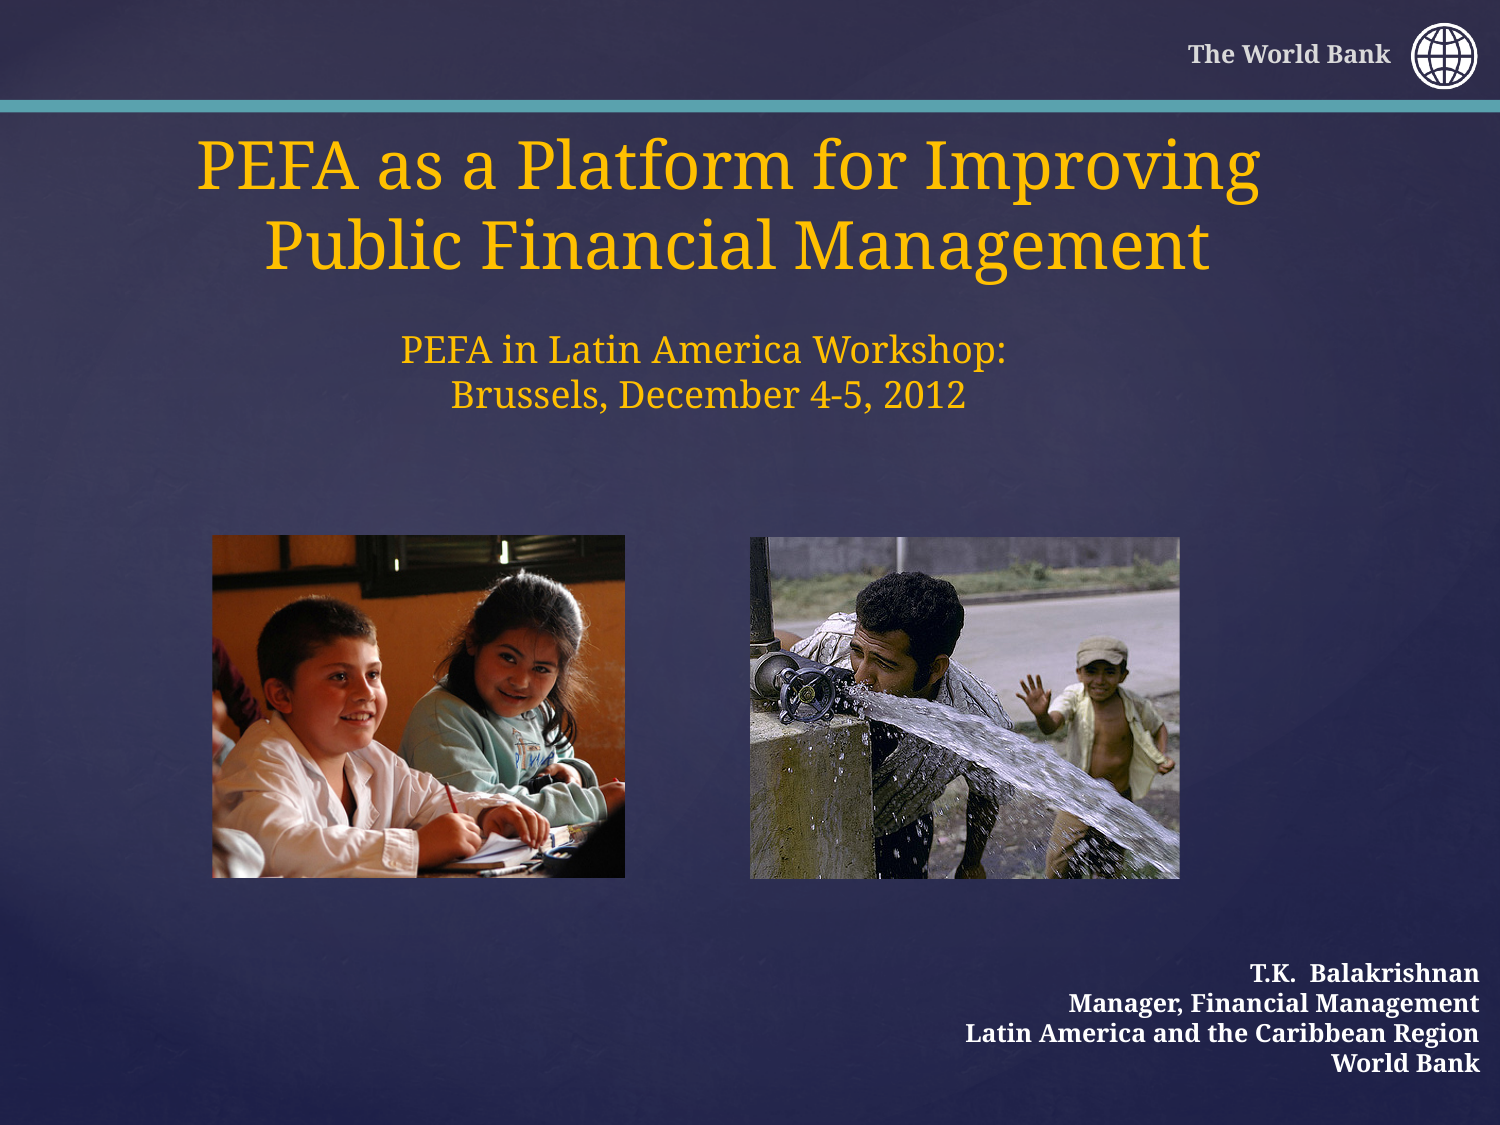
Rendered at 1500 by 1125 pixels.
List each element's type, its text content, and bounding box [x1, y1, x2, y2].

picture [1407, 19, 1481, 93]
picture [211, 535, 626, 878]
text_box [0, 98, 1500, 114]
text_box T.K. Balakrishnan Manager, Financial Management Latin America and the Caribbean Region World Bank [807, 949, 1496, 1085]
text_box PEFA as a Platform for Improving Public Financial Management [54, 115, 1405, 291]
text_box PEFA in Latin America Workshop: Brussels, December 4-5, 2012 [262, 318, 1156, 424]
picture [749, 536, 1181, 880]
text_box The World Bank [1093, 31, 1398, 95]
